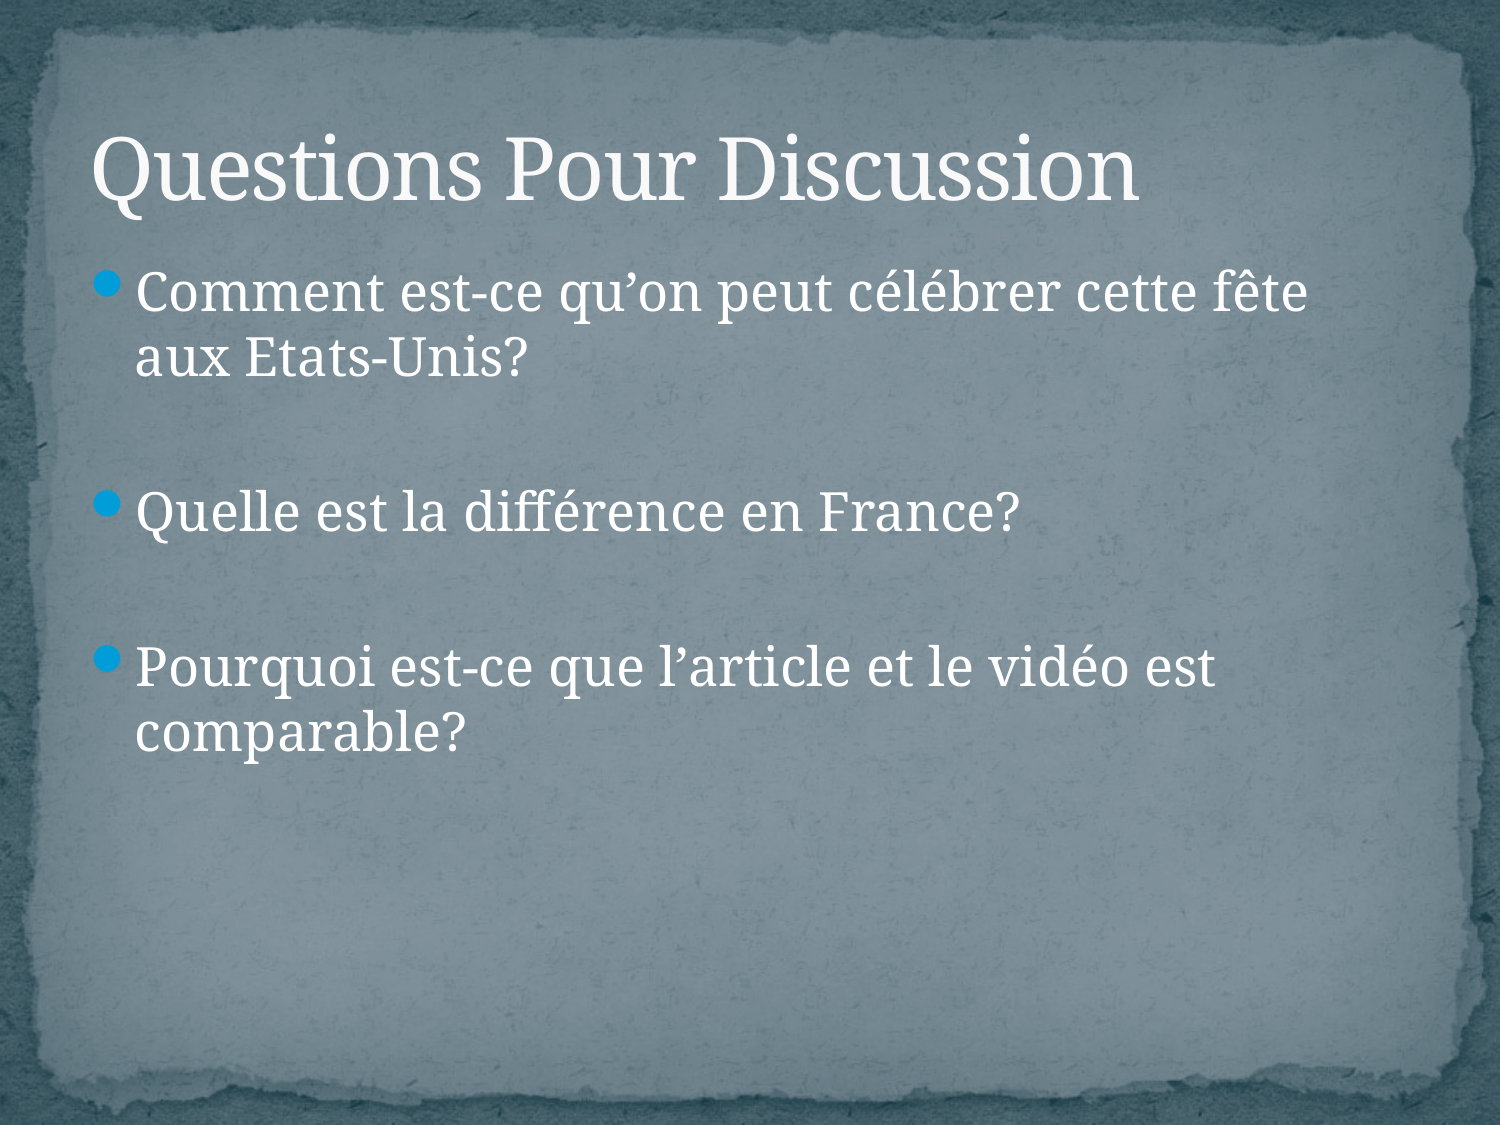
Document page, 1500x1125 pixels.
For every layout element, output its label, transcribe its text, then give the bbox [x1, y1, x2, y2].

list Comment est-ce qu’on peut célébrer cette fête aux Etats-Unis? Quelle est la différence en France? Pourquoi est-ce que l’article et le vidéo est comparable? [75, 249, 1425, 1000]
title Questions Pour Discussion [74, 24, 1425, 225]
